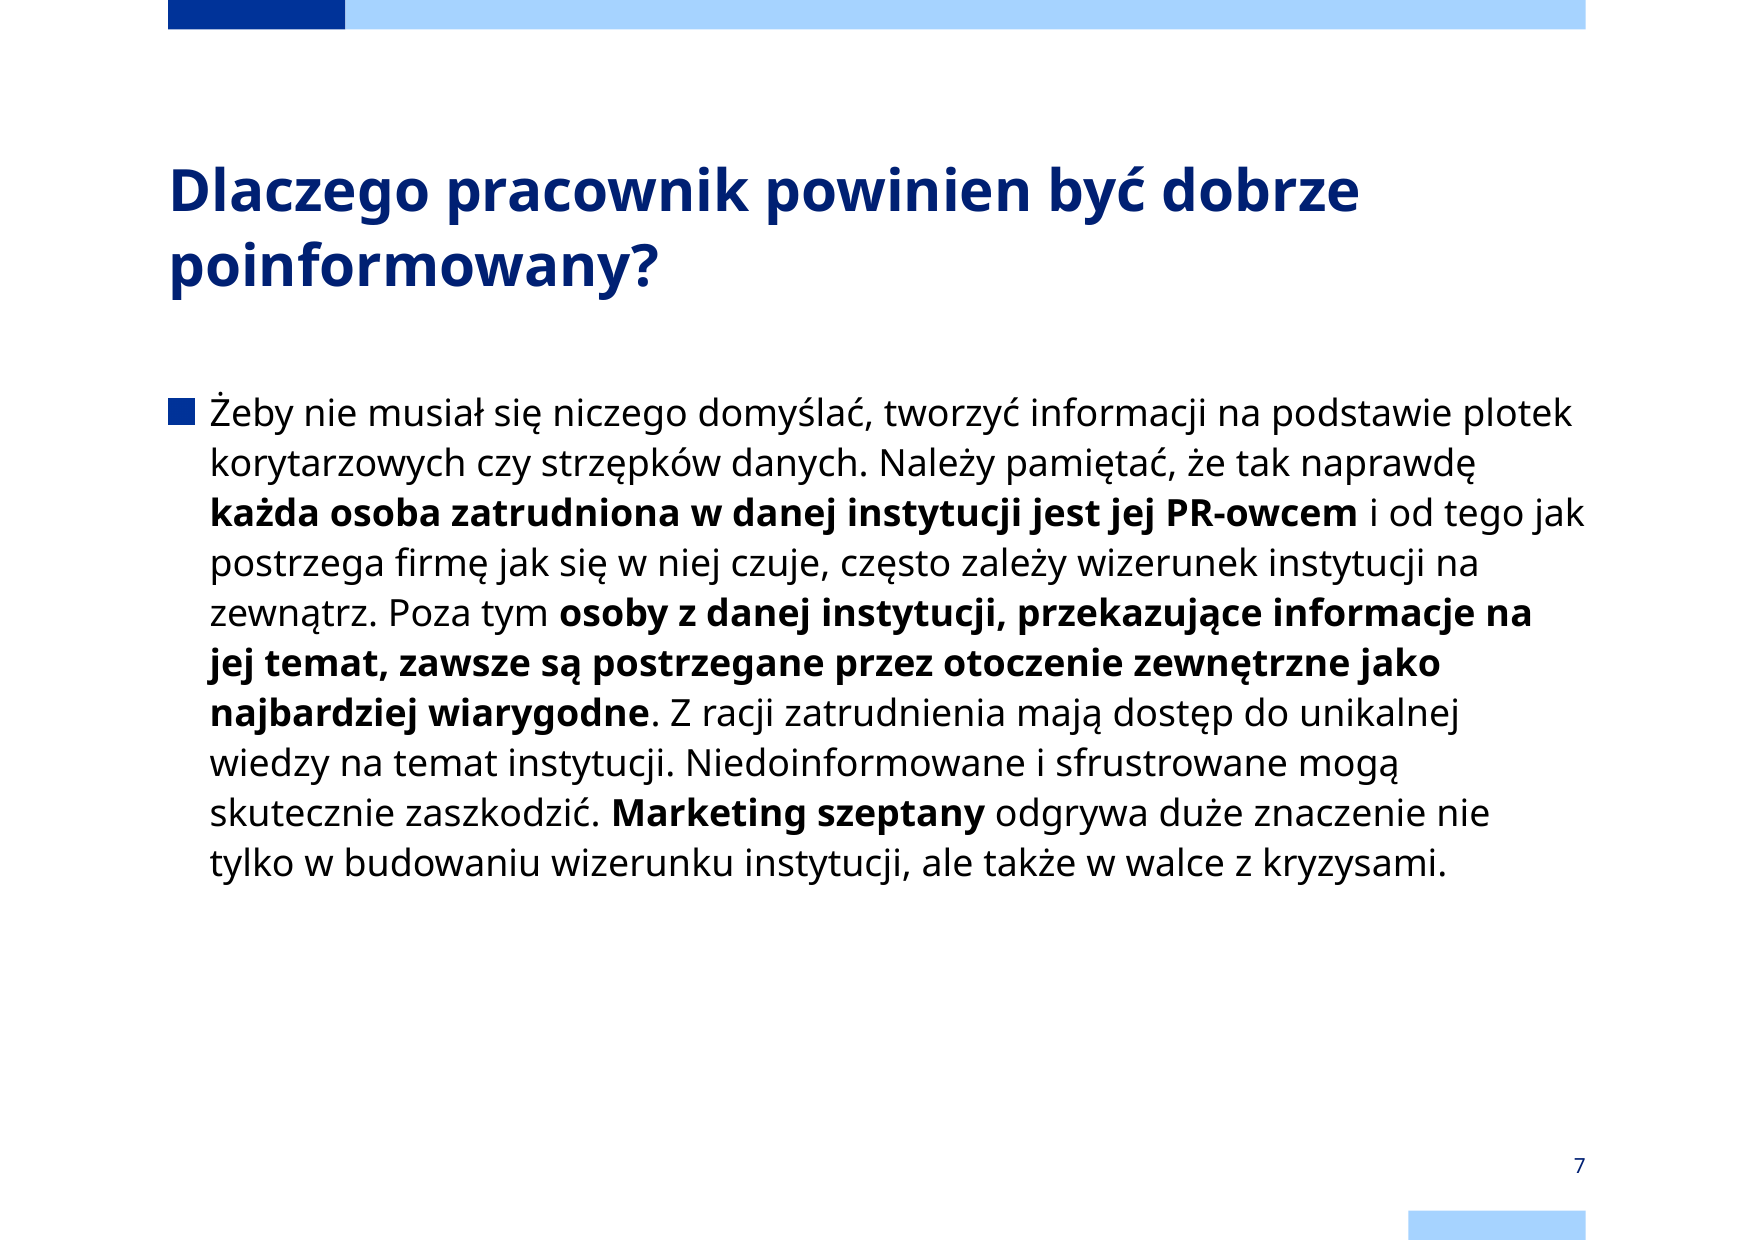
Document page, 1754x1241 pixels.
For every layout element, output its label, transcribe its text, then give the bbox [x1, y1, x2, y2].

slide_number 7 [1408, 1151, 1586, 1182]
list Żeby nie musiał się niczego domyślać, tworzyć informacji na podstawie plotek korytarzowych czy strzępków danych. Należy pamiętać, że tak naprawdę każda osoba zatrudniona w danej instytucji jest jej PR-owcem i od tego jak postrzega firmę jak się w niej czuje, często zależy wizerunek instytucji na zewnątrz. Poza tym osoby z danej instytucji, przekazujące informacje na jej temat, zawsze są postrzegane przez otoczenie zewnętrzne jako najbardziej wiarygodne. Z racji zatrudnienia mają dostęp do unikalnej wiedzy na temat instytucji. Niedoinformowane i sfrustrowane mogą skutecznie zaszkodzić. Marketing szeptany odgrywa duże znaczenie nie tylko w budowaniu wizerunku instytucji, ale także w walce z kryzysami. [168, 383, 1586, 1152]
picture [168, 398, 195, 425]
title Dlaczego pracownik powinien być dobrze poinformowany? [168, 147, 1586, 325]
